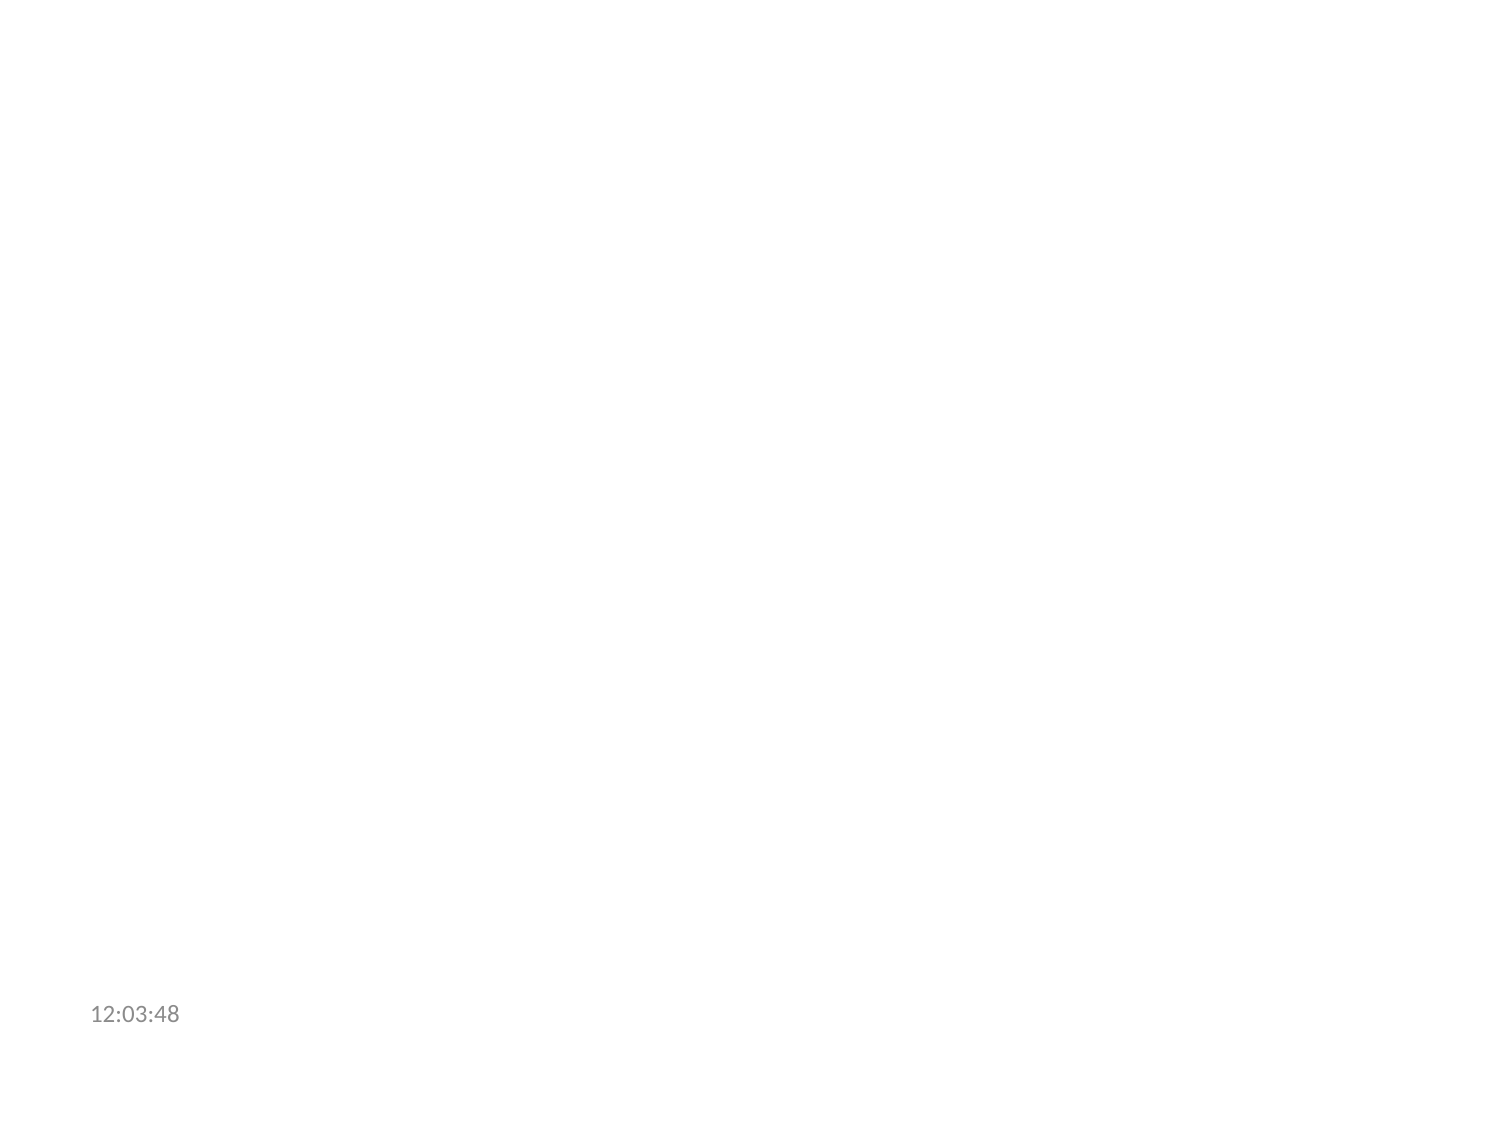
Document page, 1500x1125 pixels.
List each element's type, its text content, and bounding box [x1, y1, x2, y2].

text_box 15:35:09 [75, 982, 425, 1043]
